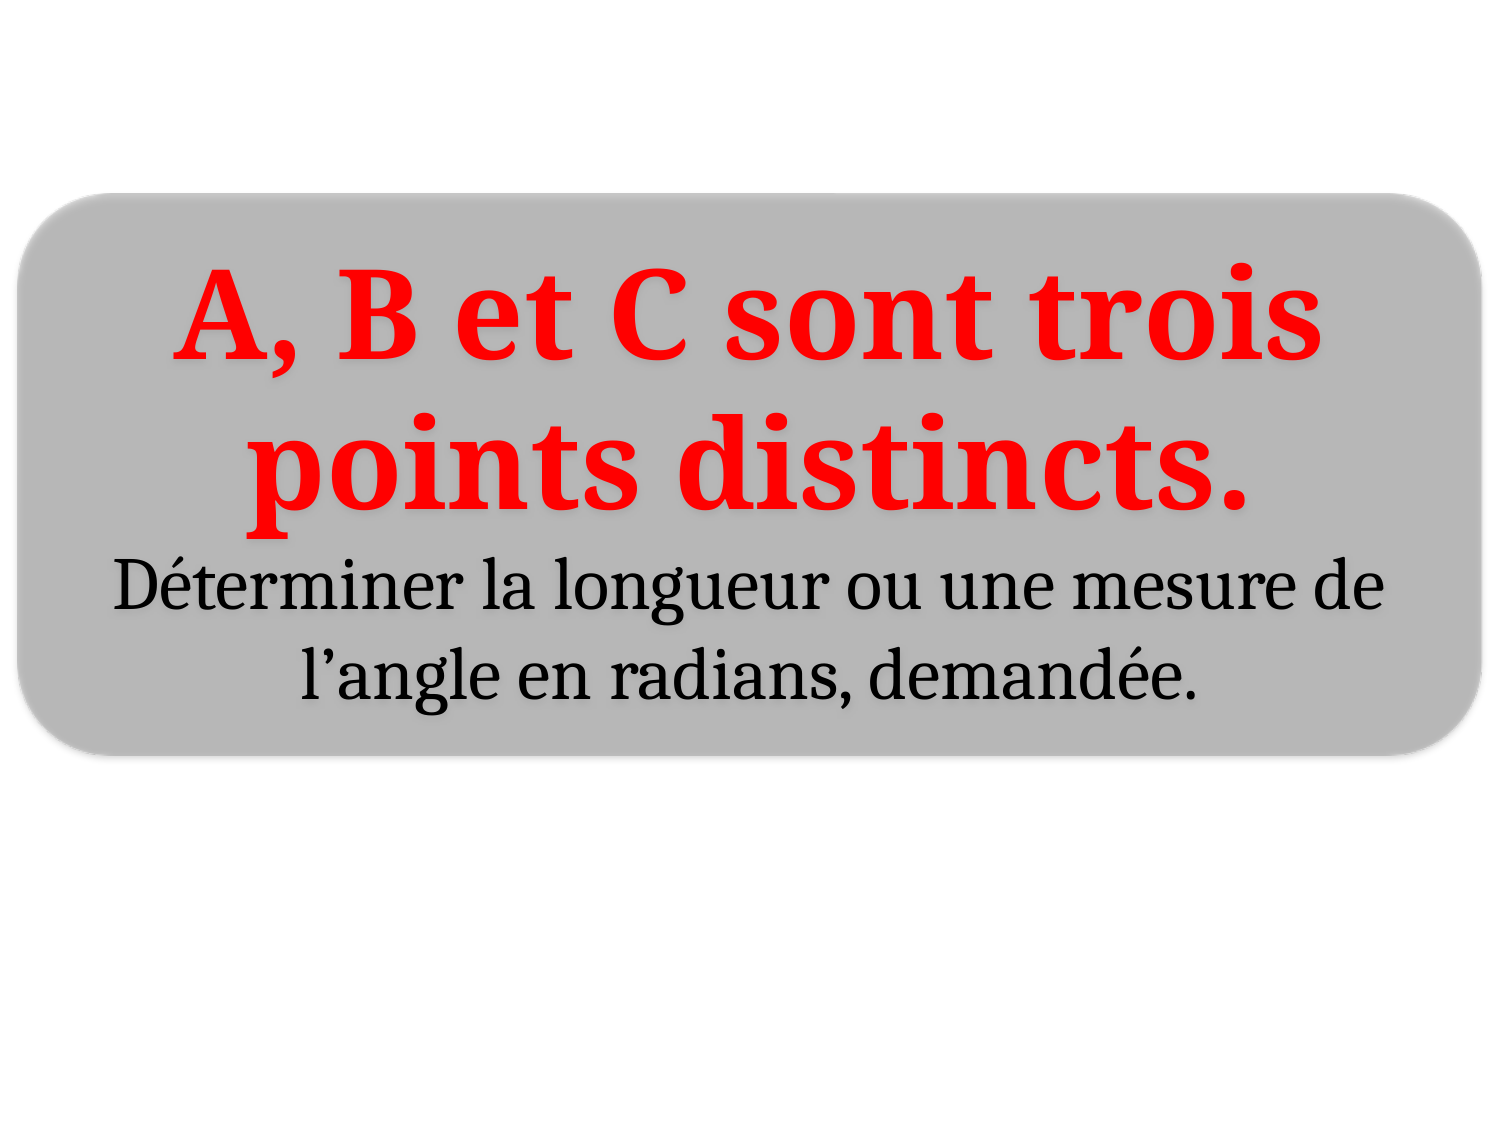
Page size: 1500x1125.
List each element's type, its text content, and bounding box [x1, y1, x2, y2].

text_box A, B et C sont trois points distincts. Déterminer la longueur ou une mesure de l’angle en radians, demandée. [17, 192, 1485, 758]
